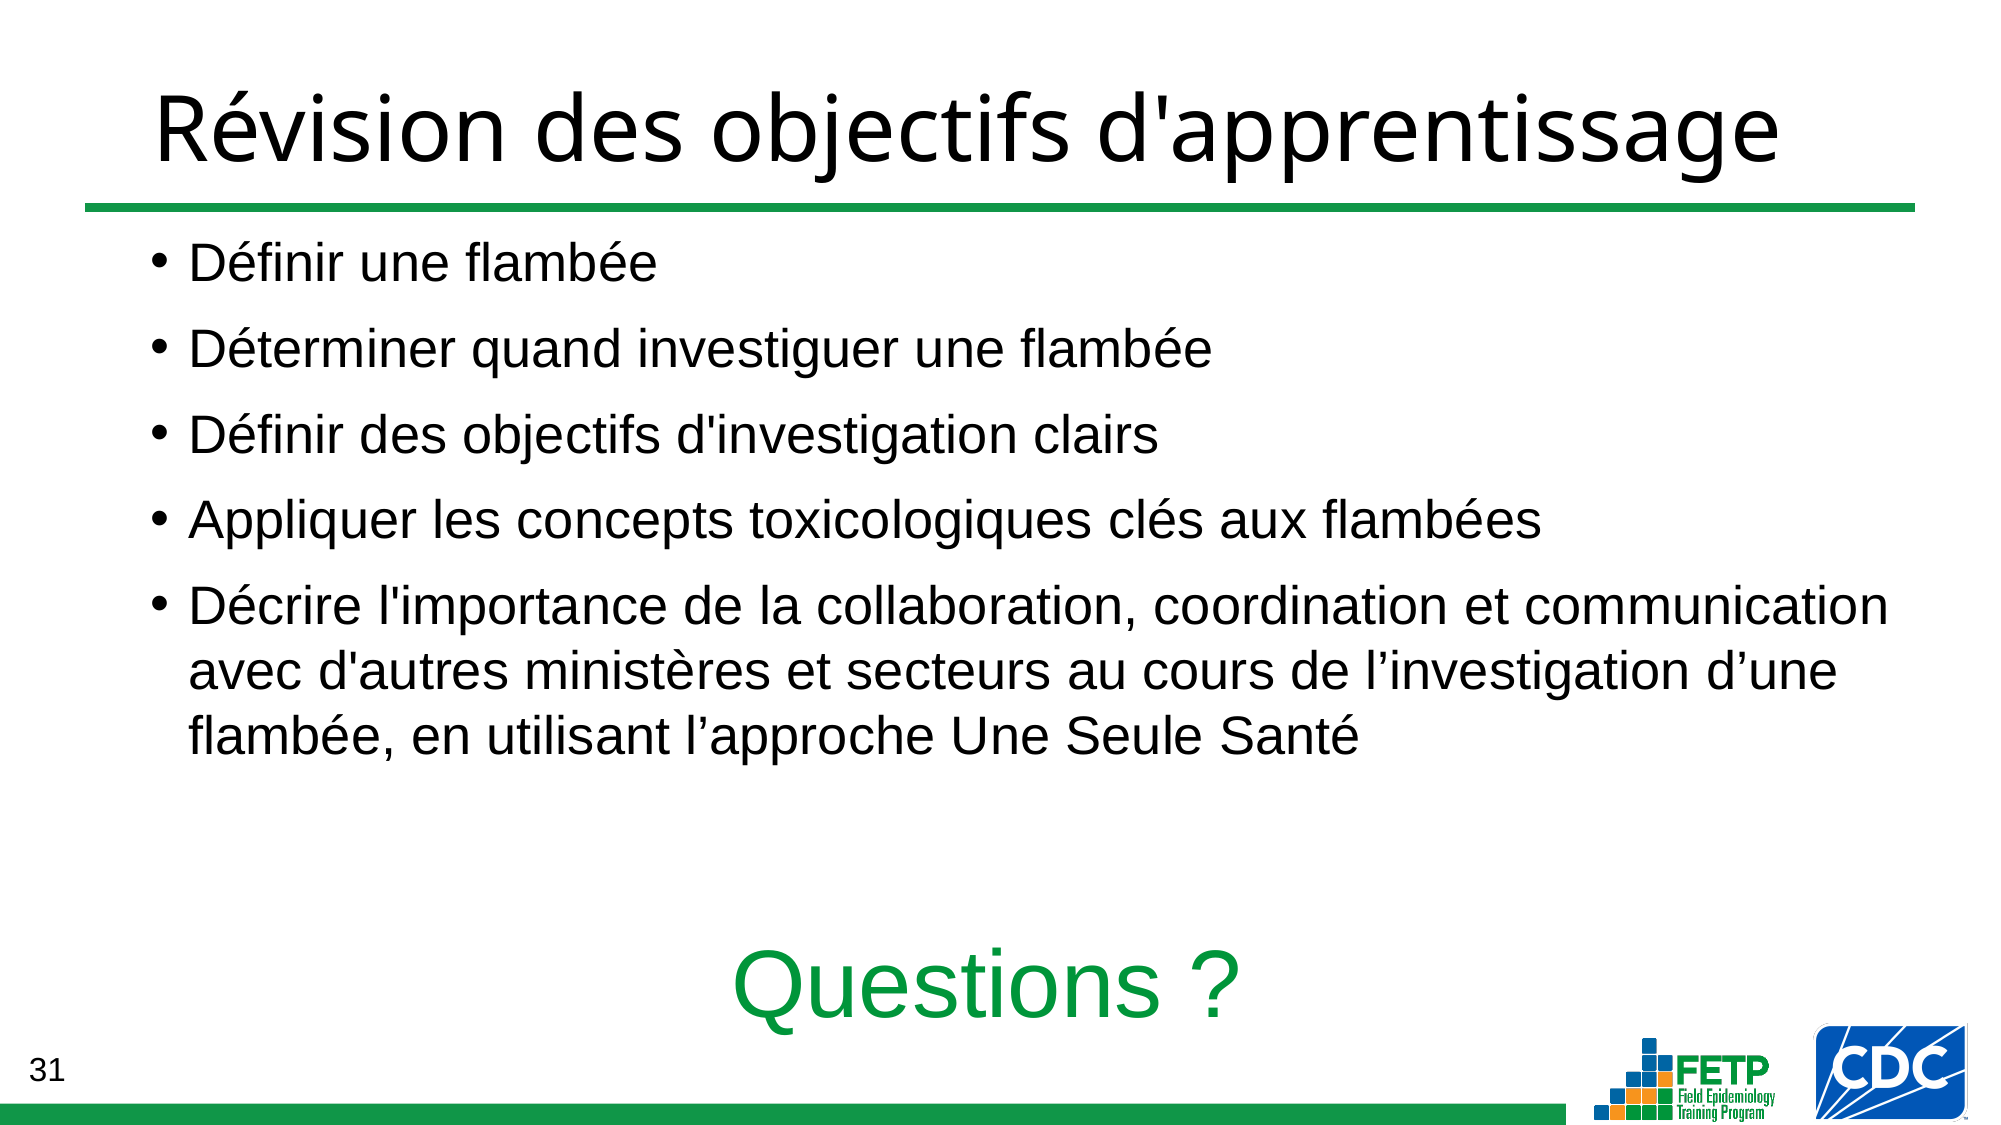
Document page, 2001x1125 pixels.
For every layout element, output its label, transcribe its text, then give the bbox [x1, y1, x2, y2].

list Définir une flambée Déterminer quand investiguer une flambée Définir des objectifs d'investigation clairs Appliquer les concepts toxicologiques clés aux flambées Décrire l'importance de la collaboration, coordination et communication avec d'autres ministères et secteurs au cours de l’investigation d’une flambée, en utilisant l’approche Une Seule Santé [135, 219, 1945, 981]
text_box Révision des objectifs d'apprentissage [137, 75, 1863, 207]
picture [1594, 1038, 1775, 1122]
picture [1813, 1023, 1968, 1122]
text_box Questions ? [612, 913, 1388, 1044]
